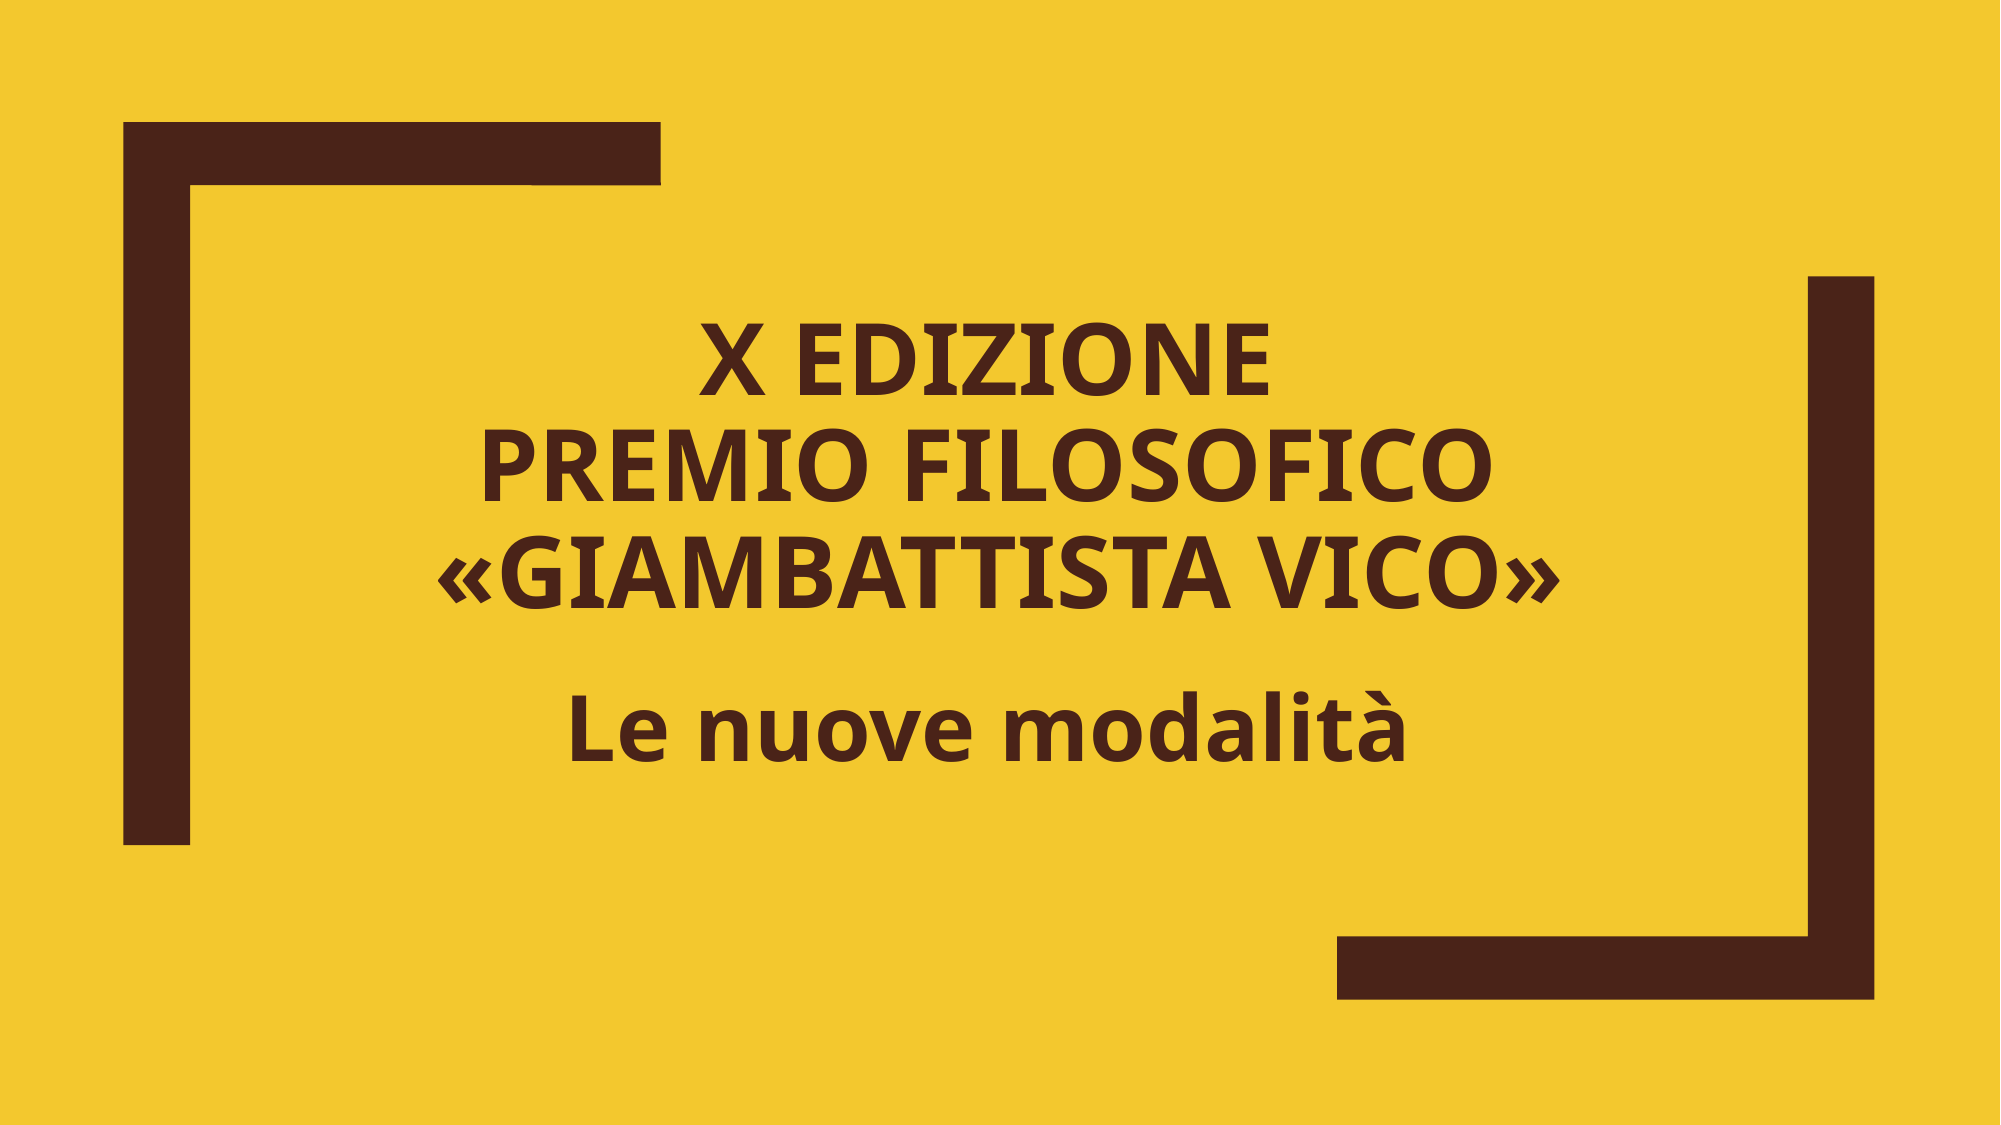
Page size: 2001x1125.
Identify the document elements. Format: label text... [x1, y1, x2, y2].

title X edizione PREMIO FILOSOFICO «GIAMBATTISTA VICO» [314, 293, 1686, 638]
subtitle Le nuove modalità [439, 649, 1561, 828]
